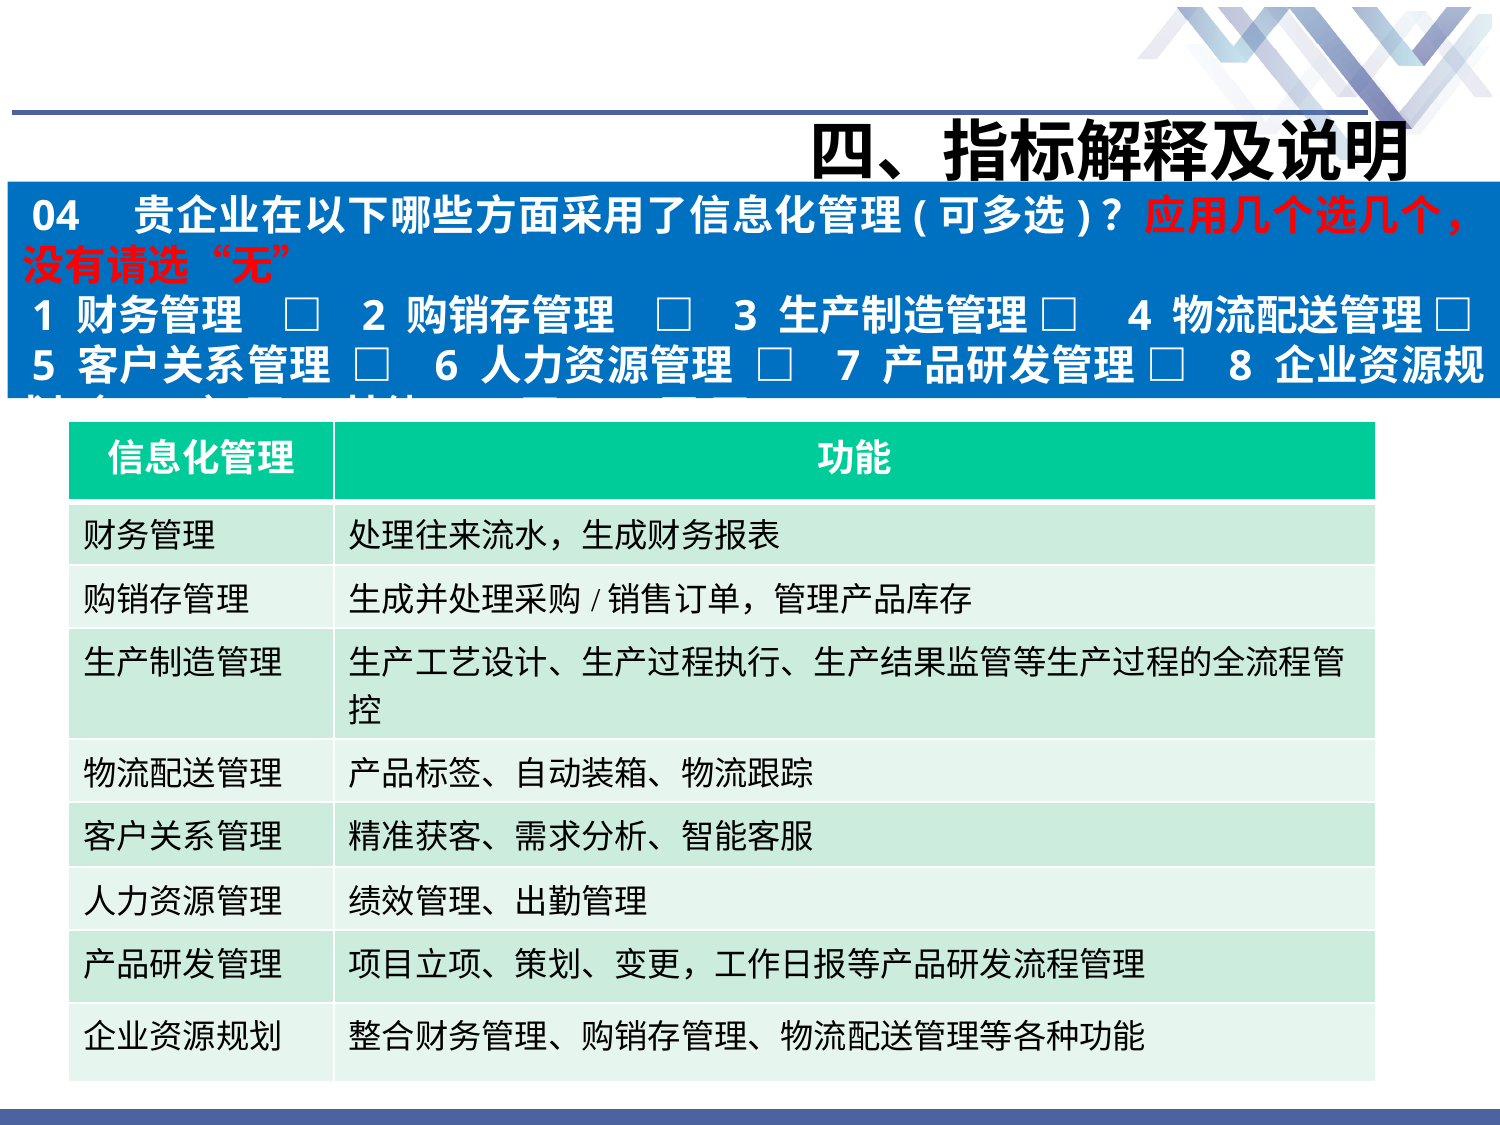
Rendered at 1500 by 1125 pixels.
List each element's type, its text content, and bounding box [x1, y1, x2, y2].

table_cell 产品标签、自动装箱、物流跟踪 [335, 740, 1375, 801]
table_cell 生成并处理采购/销售订单，管理产品库存 [335, 566, 1375, 627]
table_cell 购销存管理 [69, 566, 333, 627]
table_cell 生产制造管理 [69, 629, 333, 738]
table_cell 产品研发管理 [69, 931, 333, 1002]
table_cell 财务管理 [69, 505, 333, 564]
title 四、指标解释及说明 [75, 101, 1425, 181]
table_cell 绩效管理、出勤管理 [335, 868, 1375, 929]
table_cell 客户关系管理 [69, 803, 333, 866]
table_header 信息化管理 [69, 422, 333, 499]
table_cell 企业资源规划 [69, 1004, 333, 1081]
table_cell 精准获客、需求分析、智能客服 [335, 803, 1375, 866]
table_cell 生产工艺设计、生产过程执行、生产结果监管等生产过程的全流程管控 [335, 629, 1375, 738]
table_cell 整合财务管理、购销存管理、物流配送管理等各种功能 [335, 1004, 1375, 1081]
table_cell 物流配送管理 [69, 740, 333, 801]
table_cell 项目立项、策划、变更，工作日报等产品研发流程管理 [335, 931, 1375, 1002]
table_cell 人力资源管理 [69, 868, 333, 929]
text_box 04 贵企业在以下哪些方面采用了信息化管理(可多选)？应用几个选几个，没有请选“无” 1 财务管理 □ 2 购销存管理 □ 3 生产制造管理 □ 4 物流配送管理 □ 5 客户关系管理 □ 6 人力资源管理 □ 7 产品研发管理 □ 8 企业资源规划（ERP）□9 其他 □ 10无 □ [7, 181, 1500, 399]
picture [1056, 7, 1492, 160]
table_header 功能 [335, 422, 1375, 499]
table_cell 处理往来流水，生成财务报表 [335, 505, 1375, 564]
